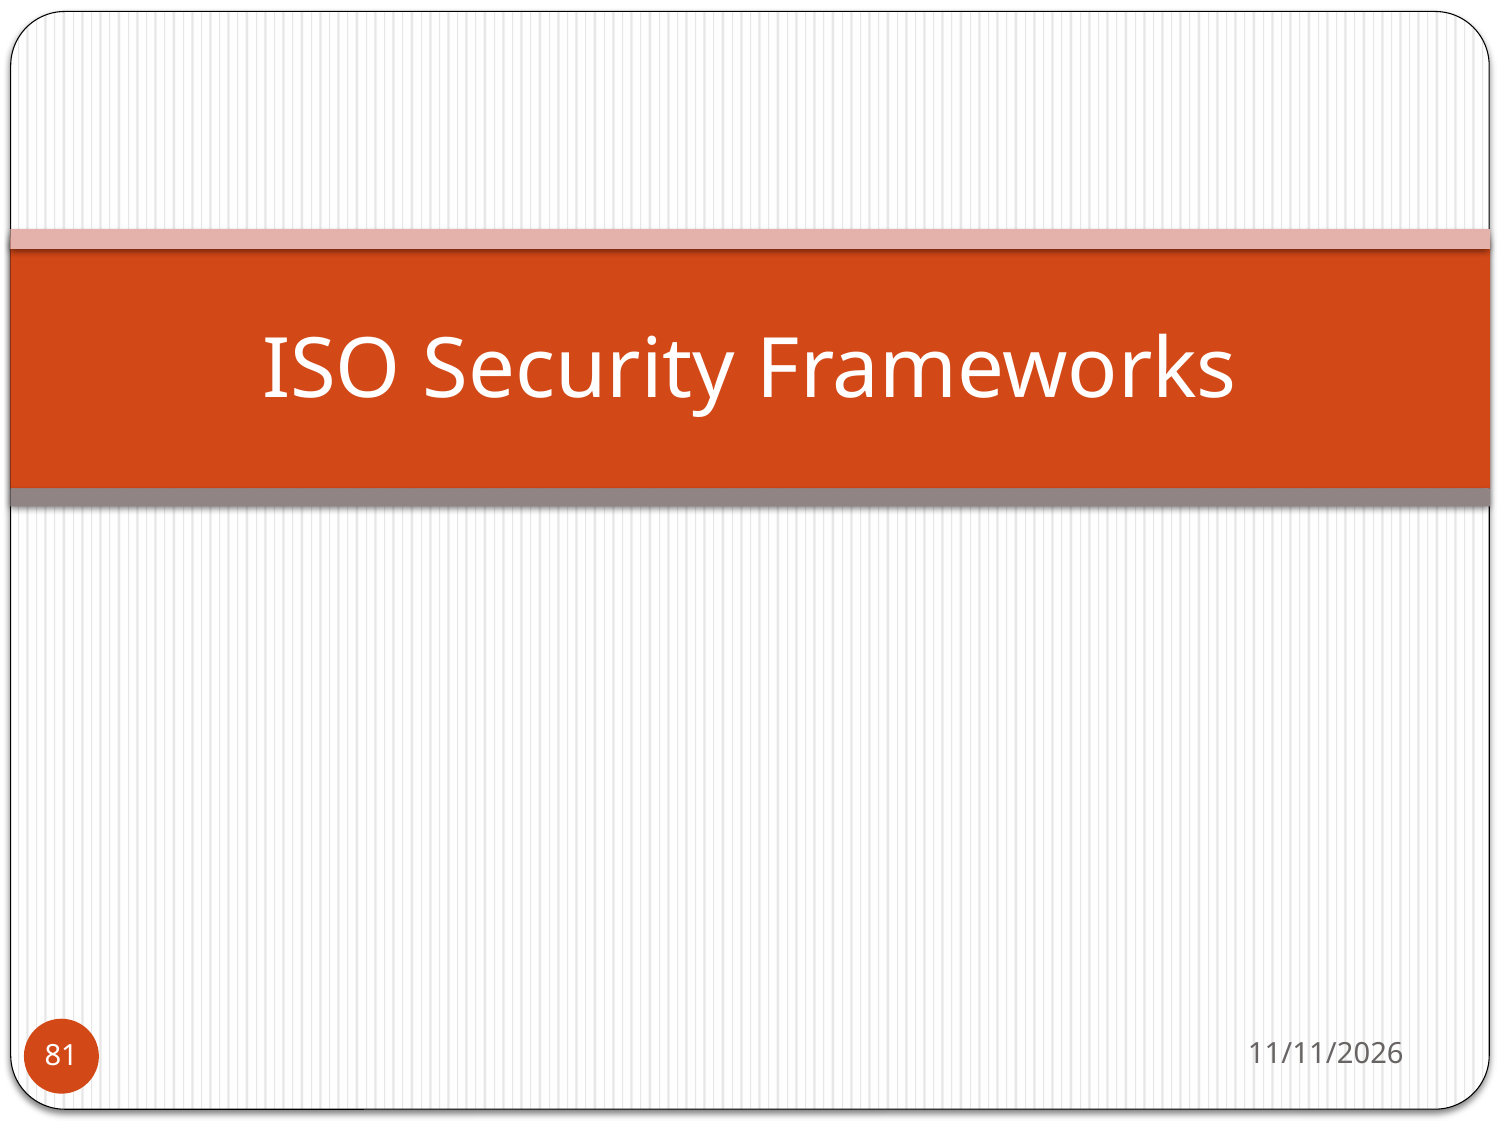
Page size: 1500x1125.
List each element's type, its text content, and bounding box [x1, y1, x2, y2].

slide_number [1012, 1015, 1419, 1094]
title ISO Security Frameworks [75, 247, 1425, 489]
slide_number 81 [23, 1018, 99, 1094]
